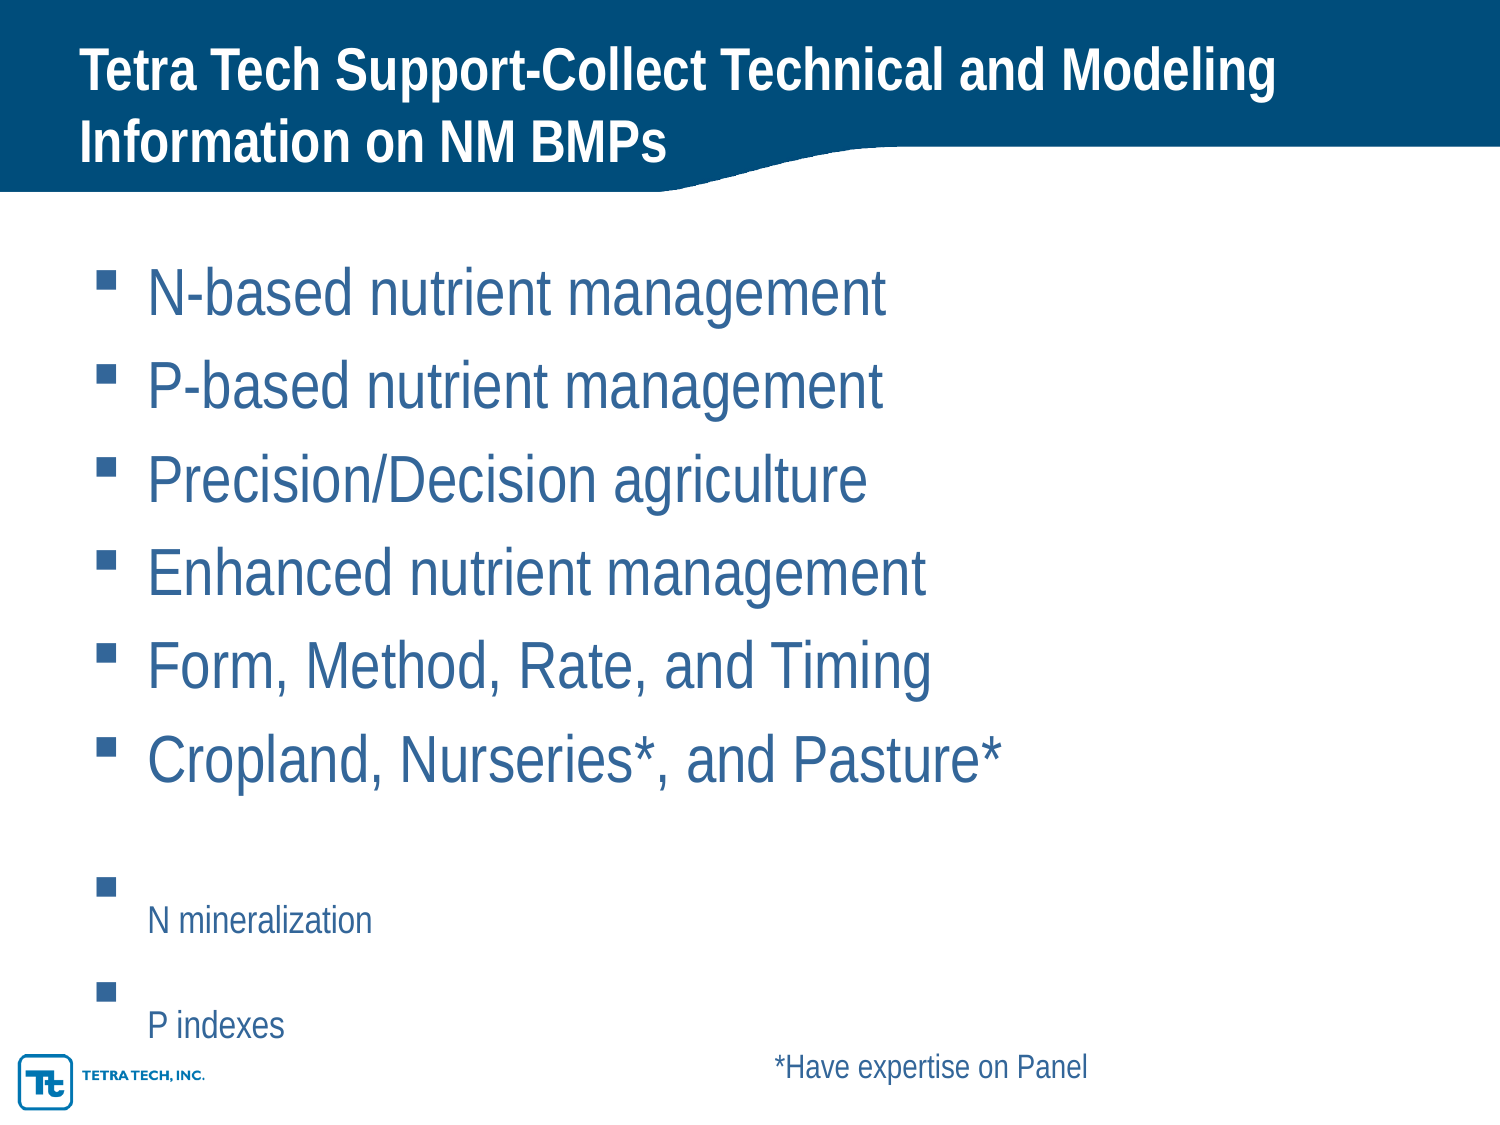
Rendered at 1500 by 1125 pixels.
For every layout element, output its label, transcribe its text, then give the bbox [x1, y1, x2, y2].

picture [0, 0, 1500, 1000]
text_box N mineralization P indexes [76, 842, 1444, 1042]
picture [16, 1050, 205, 1114]
list N-based nutrient management P-based nutrient management Precision/Decision agriculture Enhanced nutrient management Form, Method, Rate, and Timing Cropland, Nurseries*, and Pasture* [75, 241, 1427, 823]
title Tetra Tech Support-Collect Technical and Modeling Information on NM BMPs [63, 34, 1359, 171]
text_box *Have expertise on Panel [759, 998, 1392, 1093]
